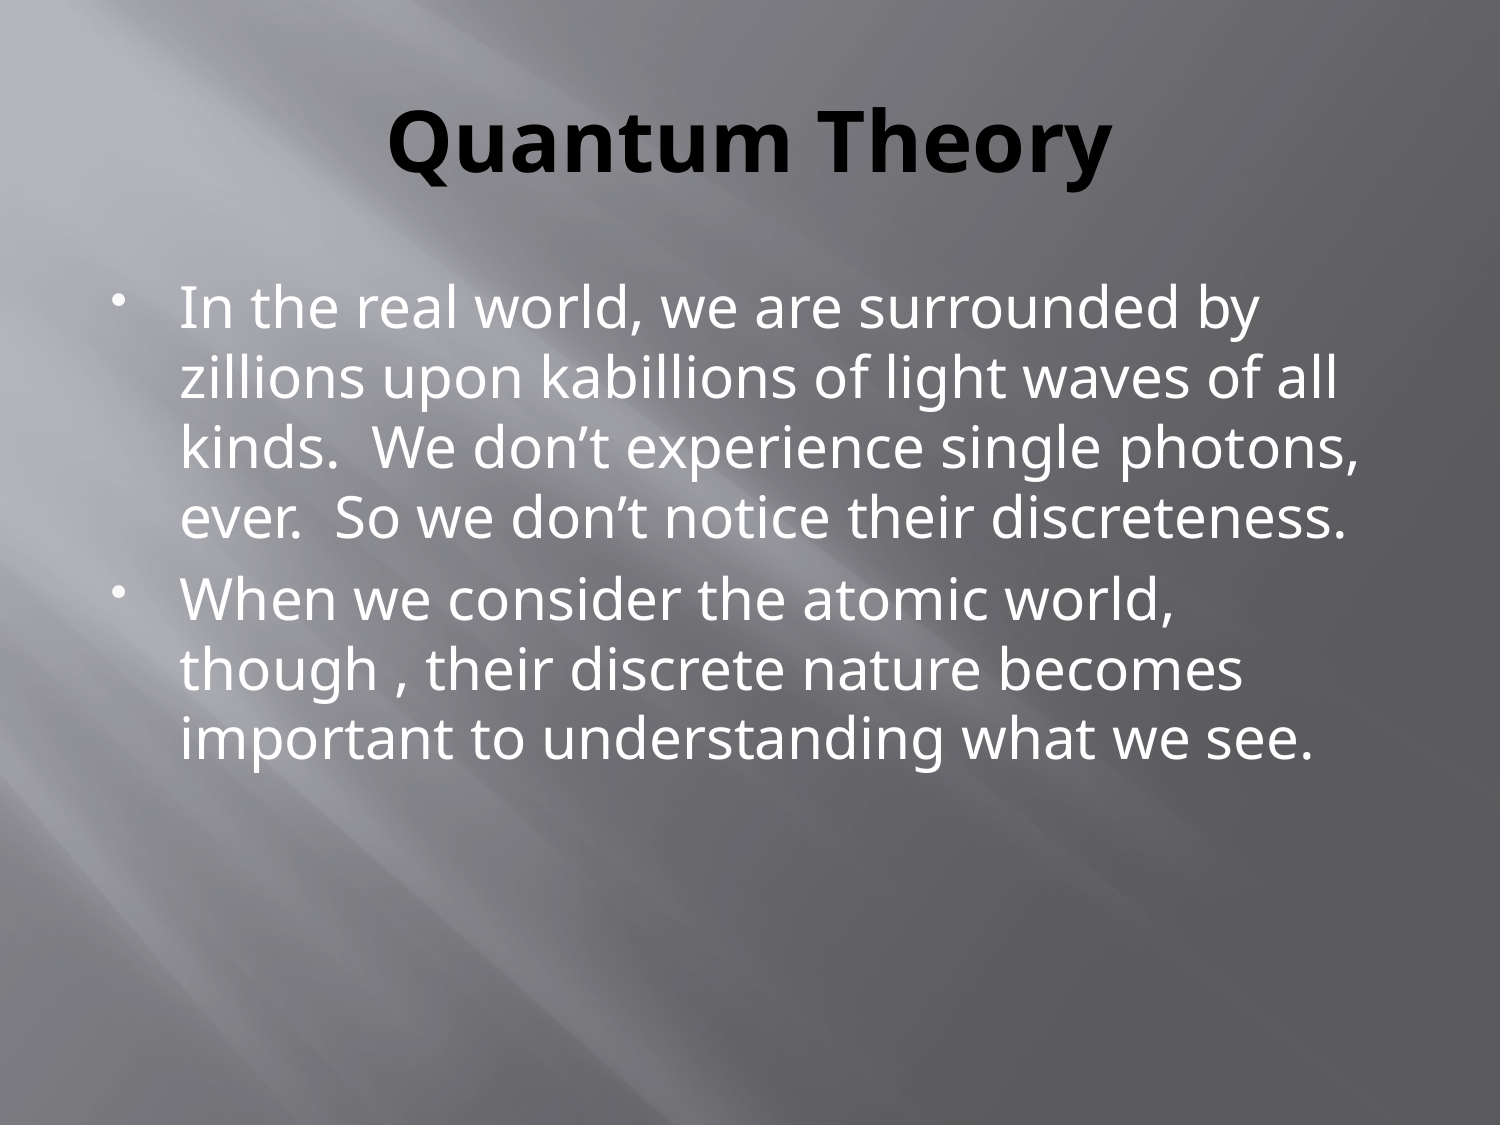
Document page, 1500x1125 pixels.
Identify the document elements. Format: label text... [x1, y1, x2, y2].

list In the real world, we are surrounded by zillions upon kabillions of light waves of all kinds. We don’t experience single photons, ever. So we don’t notice their discreteness. When we consider the atomic world, though , their discrete nature becomes important to understanding what we see. [74, 262, 1426, 1036]
title Quantum Theory [75, 45, 1425, 233]
